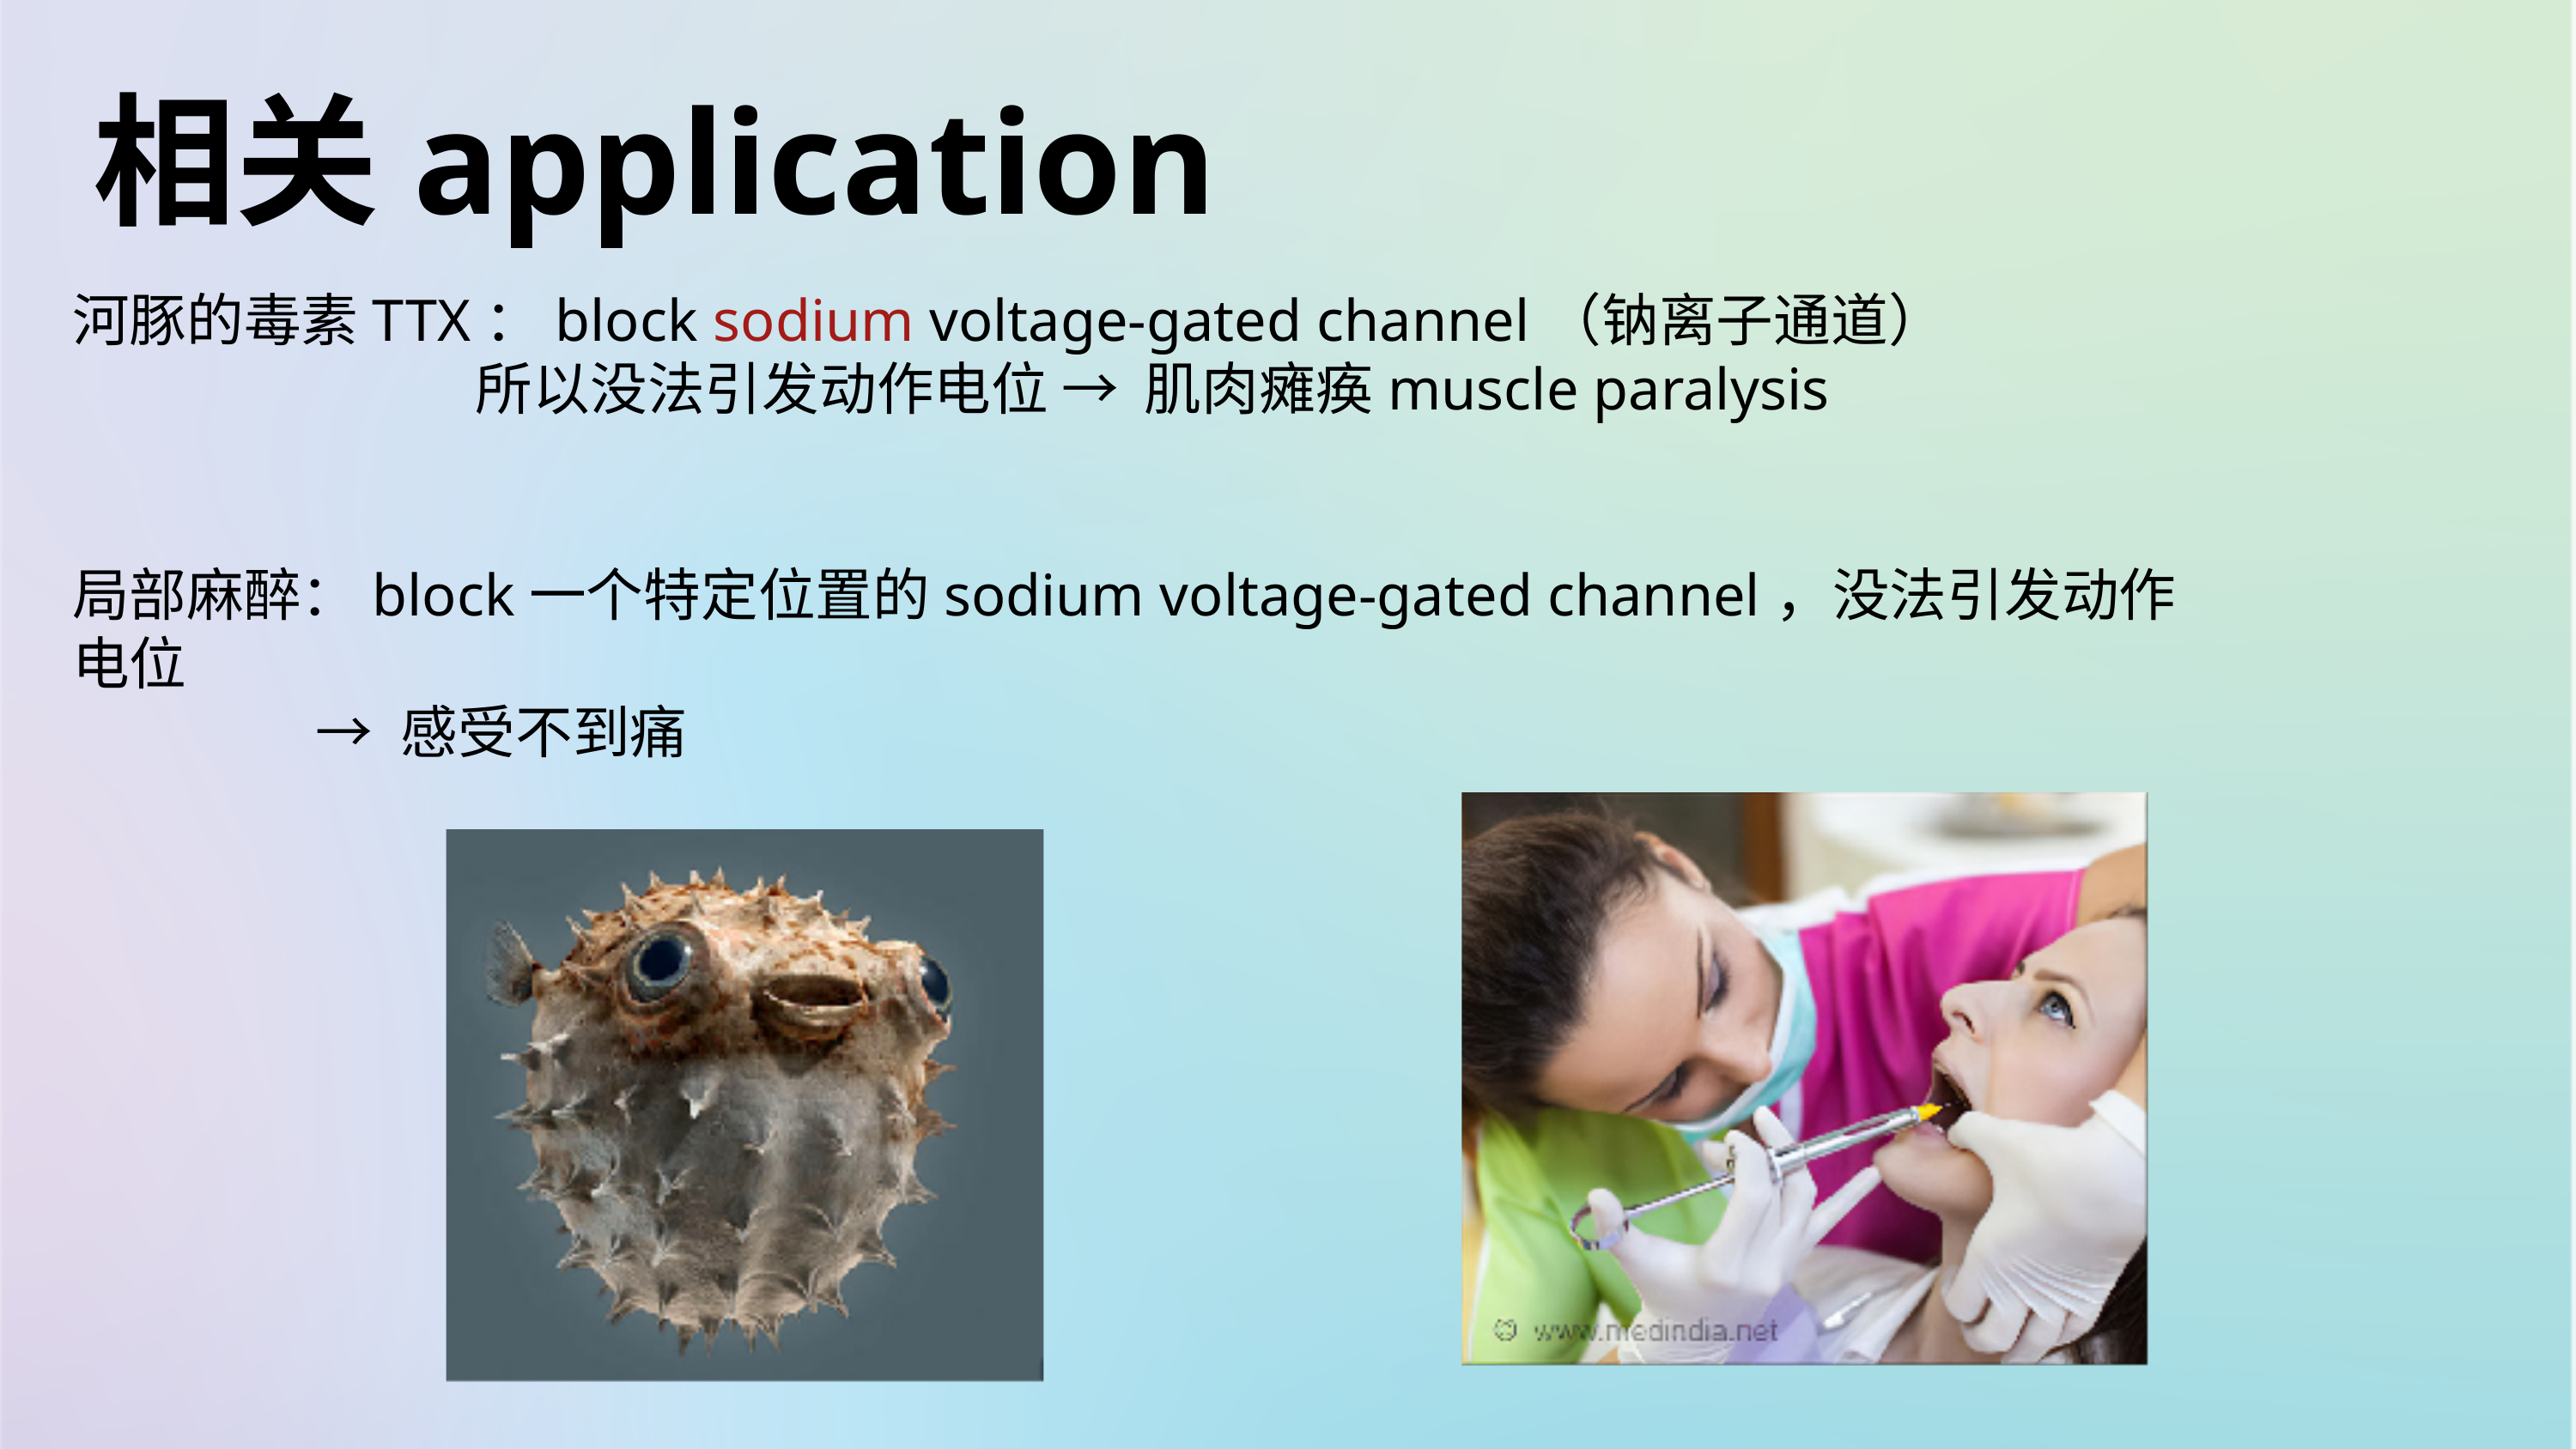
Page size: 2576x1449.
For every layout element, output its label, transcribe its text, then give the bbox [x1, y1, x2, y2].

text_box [92, 77, 1898, 347]
text_box [0, 0, 2576, 1449]
text_box [446, 829, 1044, 1385]
text_box 河豚的毒素TTX：block sodium voltage-gated channel（钠离子通道） 所以没法引发动作电位 → 肌肉瘫痪muscle paralysis 局部麻醉：block一个特定位置的sodium voltage-gated channel，没法引发动作电位 → 感受不到痛 [72, 283, 2233, 765]
text_box [1461, 792, 2151, 1368]
